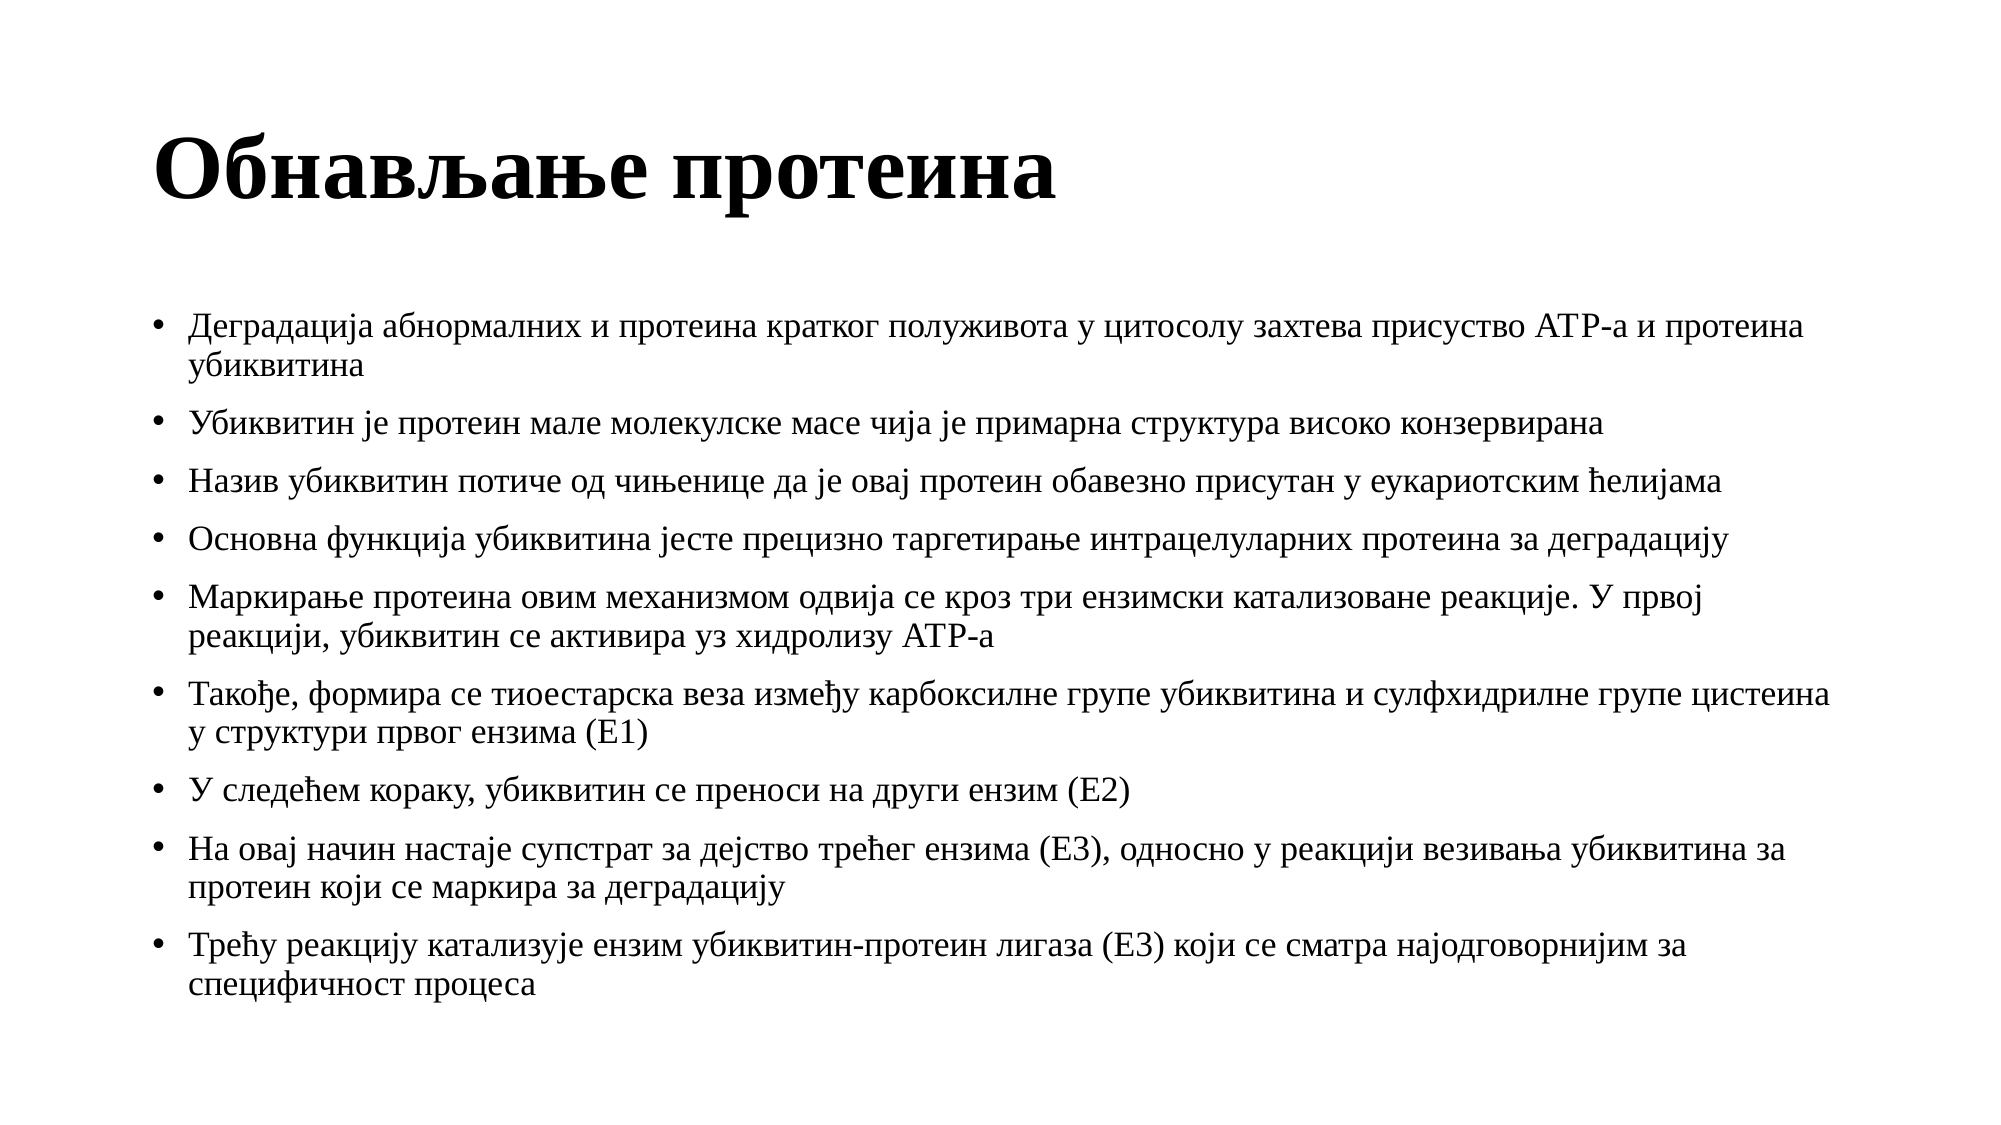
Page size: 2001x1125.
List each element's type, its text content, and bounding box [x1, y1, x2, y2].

title Обнављање протеина [137, 59, 1863, 278]
list Деградација абнормалних и протеина кратког полуживота у цитосолу захтева присуство АТP-а и протеина убиквитина Убиквитин је протеин мале молекулске масе чија је примарна структура високо конзервирана Назив убиквитин потиче од чињенице да је овај протеин обавезно присутан у еукариотским ћелијама Основна функција убиквитина јесте прецизно таргетирање интрацелуларних протеина за деградацију Маркирање протеина овим механизмом одвија се кроз три ензимски катализоване реакције. У првој реакцији, убиквитин се активира уз хидролизу АТP-а Такође, формира се тиоестарска веза између карбоксилне групе убиквитина и сулфхидрилне групе цистеина у структури првог ензима (Е1) У следећем кораку, убиквитин се преноси на други ензим (Е2) На овај начин настаје супстрат за дејство трећег ензима (Е3), односно у реакцији везивања убиквитина за протеин који се маркира за деградацију Трећу реакцију катализује ензим убиквитин-протеин лигаза (Е3) који се сматра најодговорнијим за специфичност процеса [137, 299, 1863, 1014]
